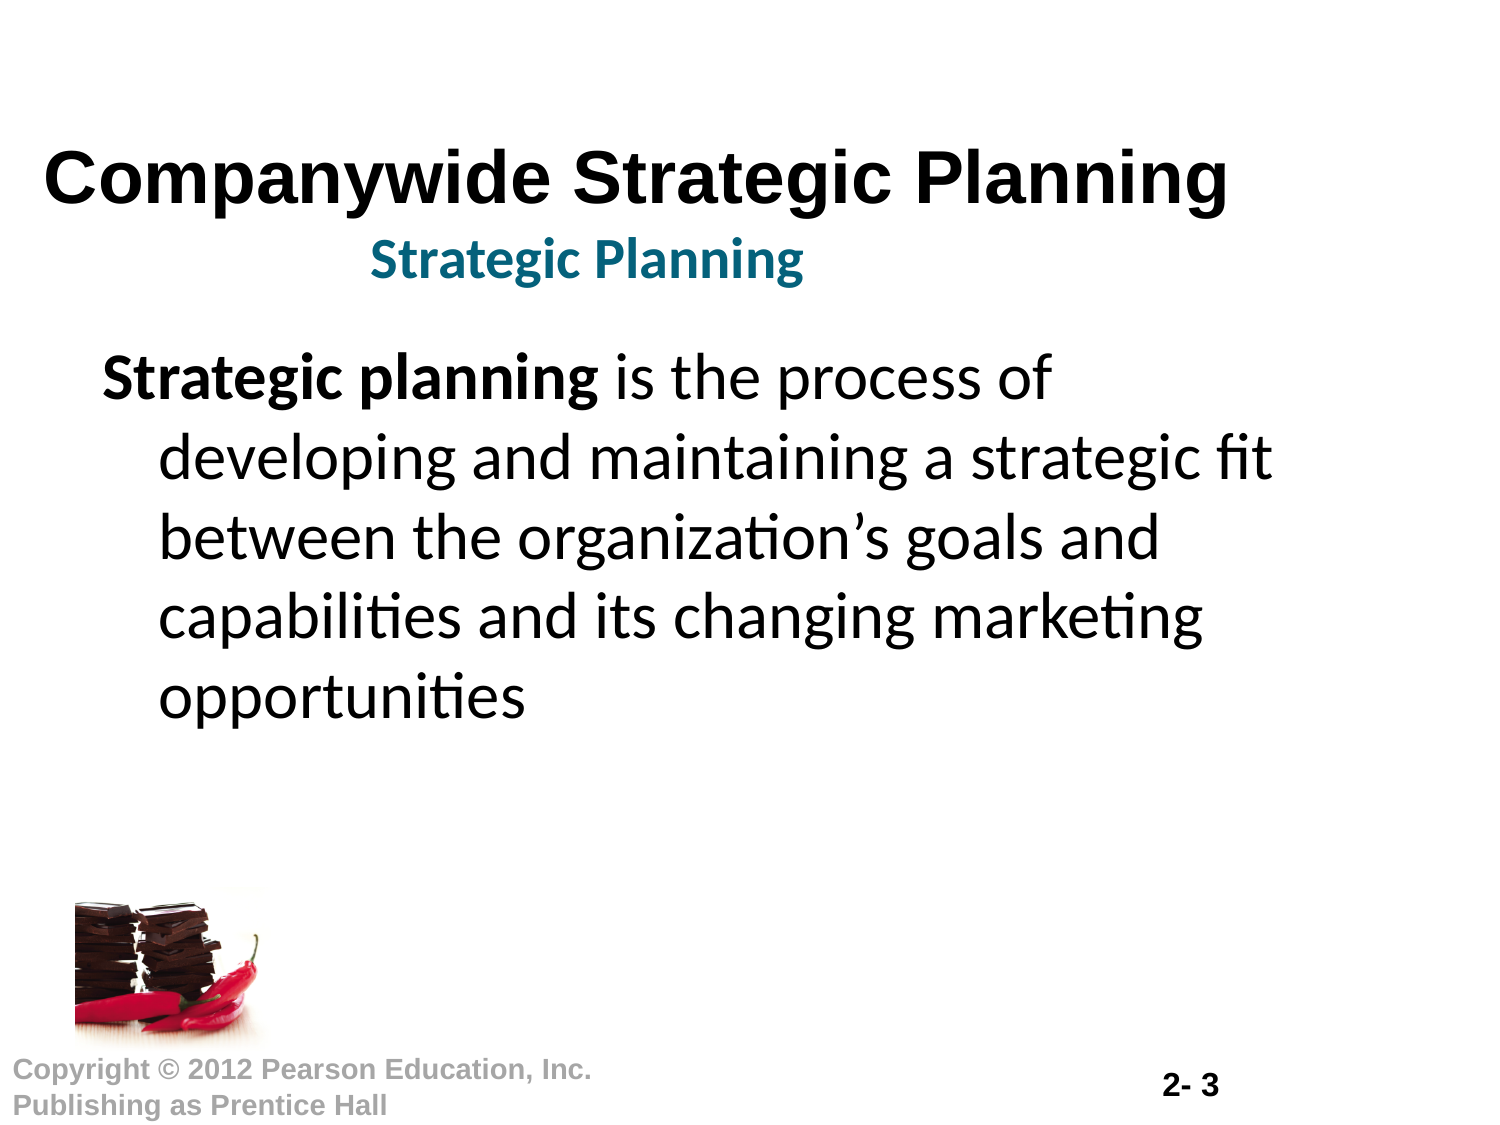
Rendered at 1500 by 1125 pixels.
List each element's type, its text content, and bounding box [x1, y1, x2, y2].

list Strategic planning is the process of developing and maintaining a strategic fit between the organization’s goals and capabilities and its changing marketing opportunities [87, 324, 1363, 1001]
picture [75, 887, 275, 1054]
title Companywide Strategic Planning [0, 87, 1276, 276]
